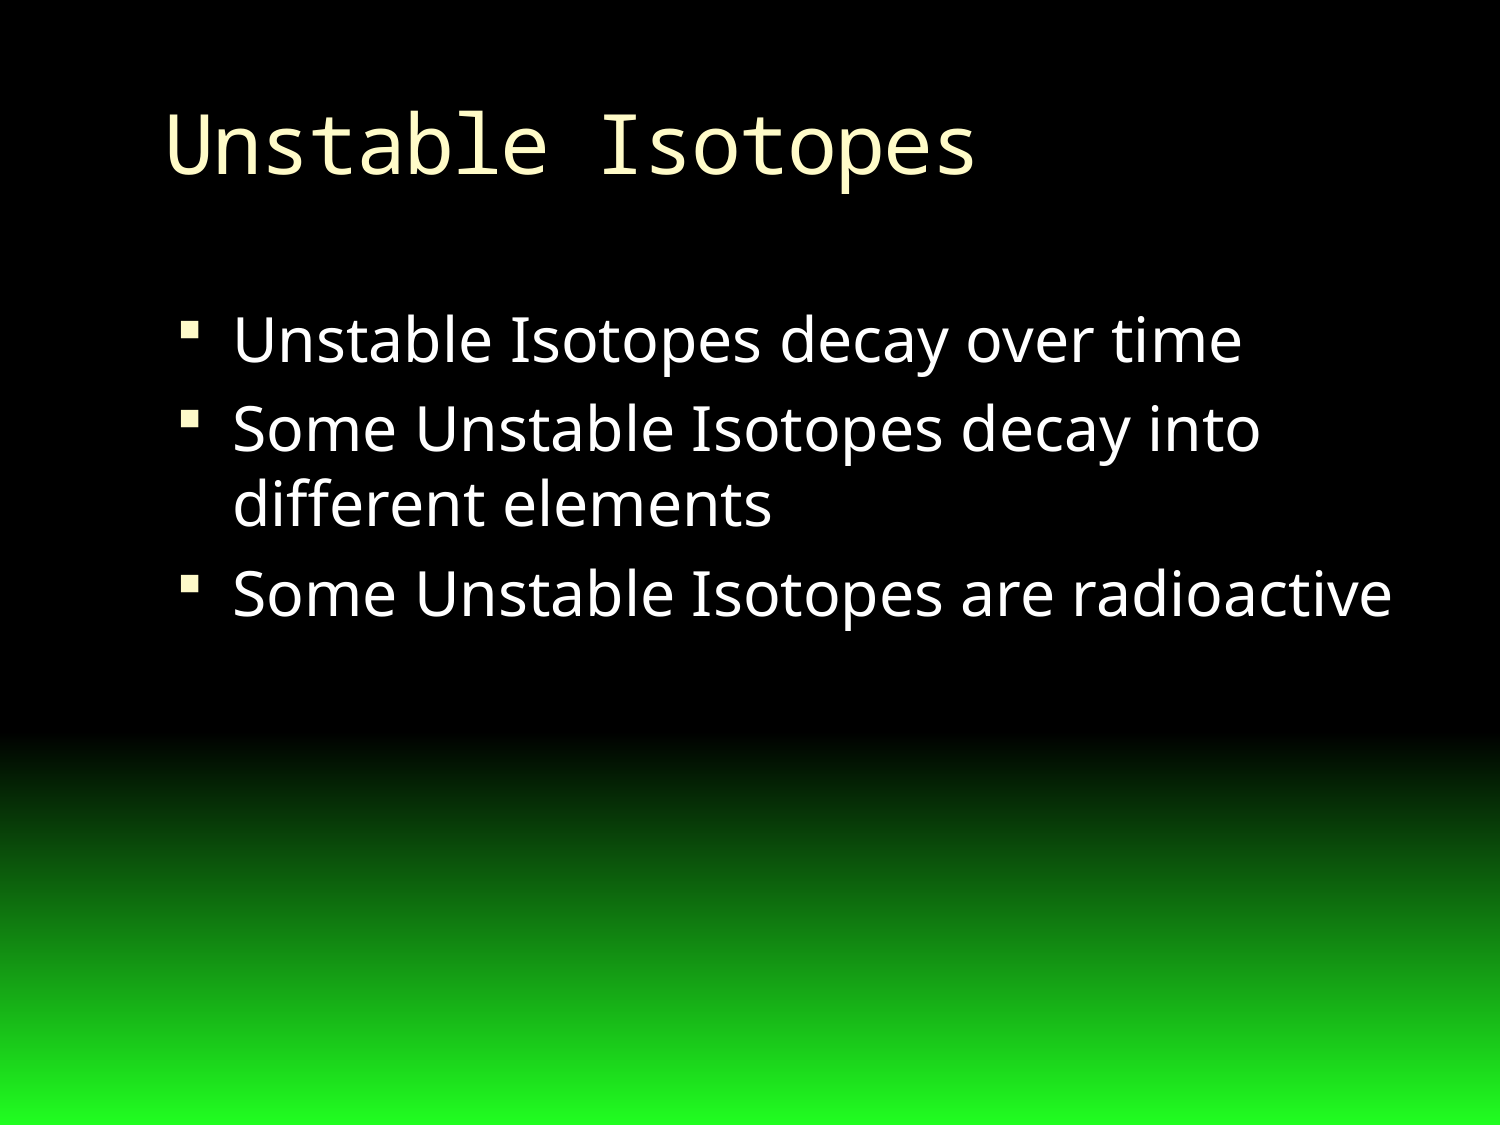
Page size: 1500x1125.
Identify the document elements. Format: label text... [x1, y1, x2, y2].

title Unstable Isotopes [150, 83, 1425, 234]
list Unstable Isotopes decay over time Some Unstable Isotopes decay into different elements Some Unstable Isotopes are radioactive [150, 292, 1425, 1043]
